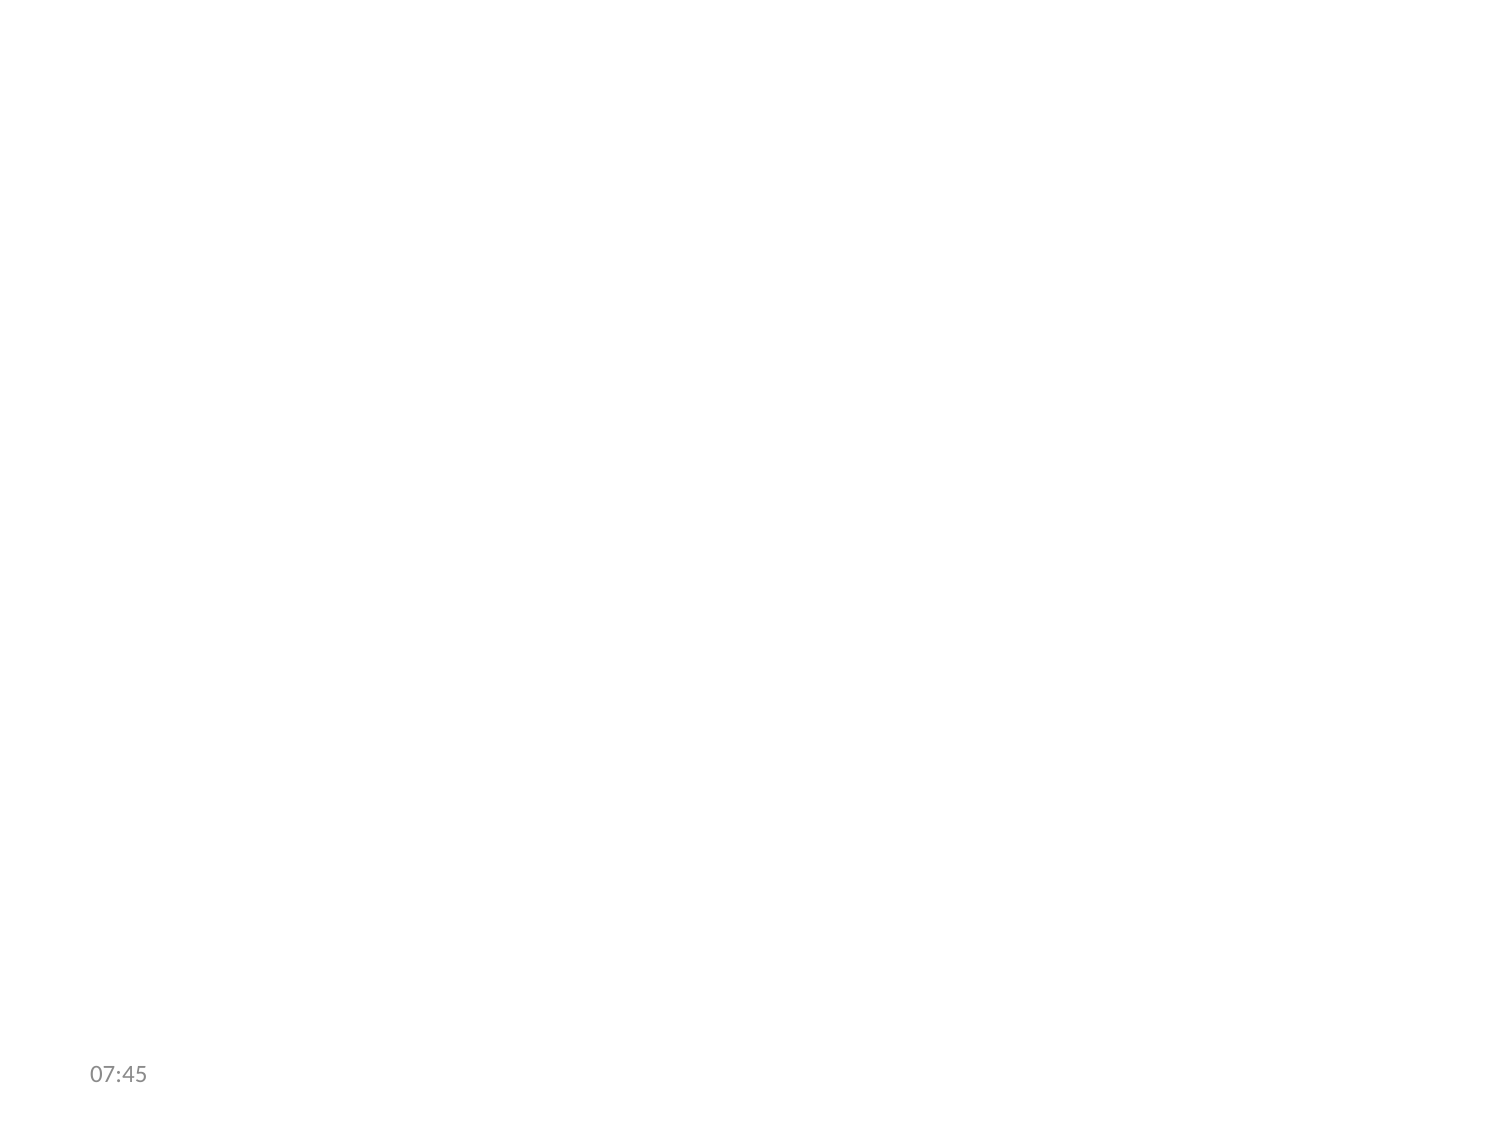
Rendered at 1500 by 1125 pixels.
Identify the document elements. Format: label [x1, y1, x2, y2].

slide_number [75, 1042, 425, 1103]
